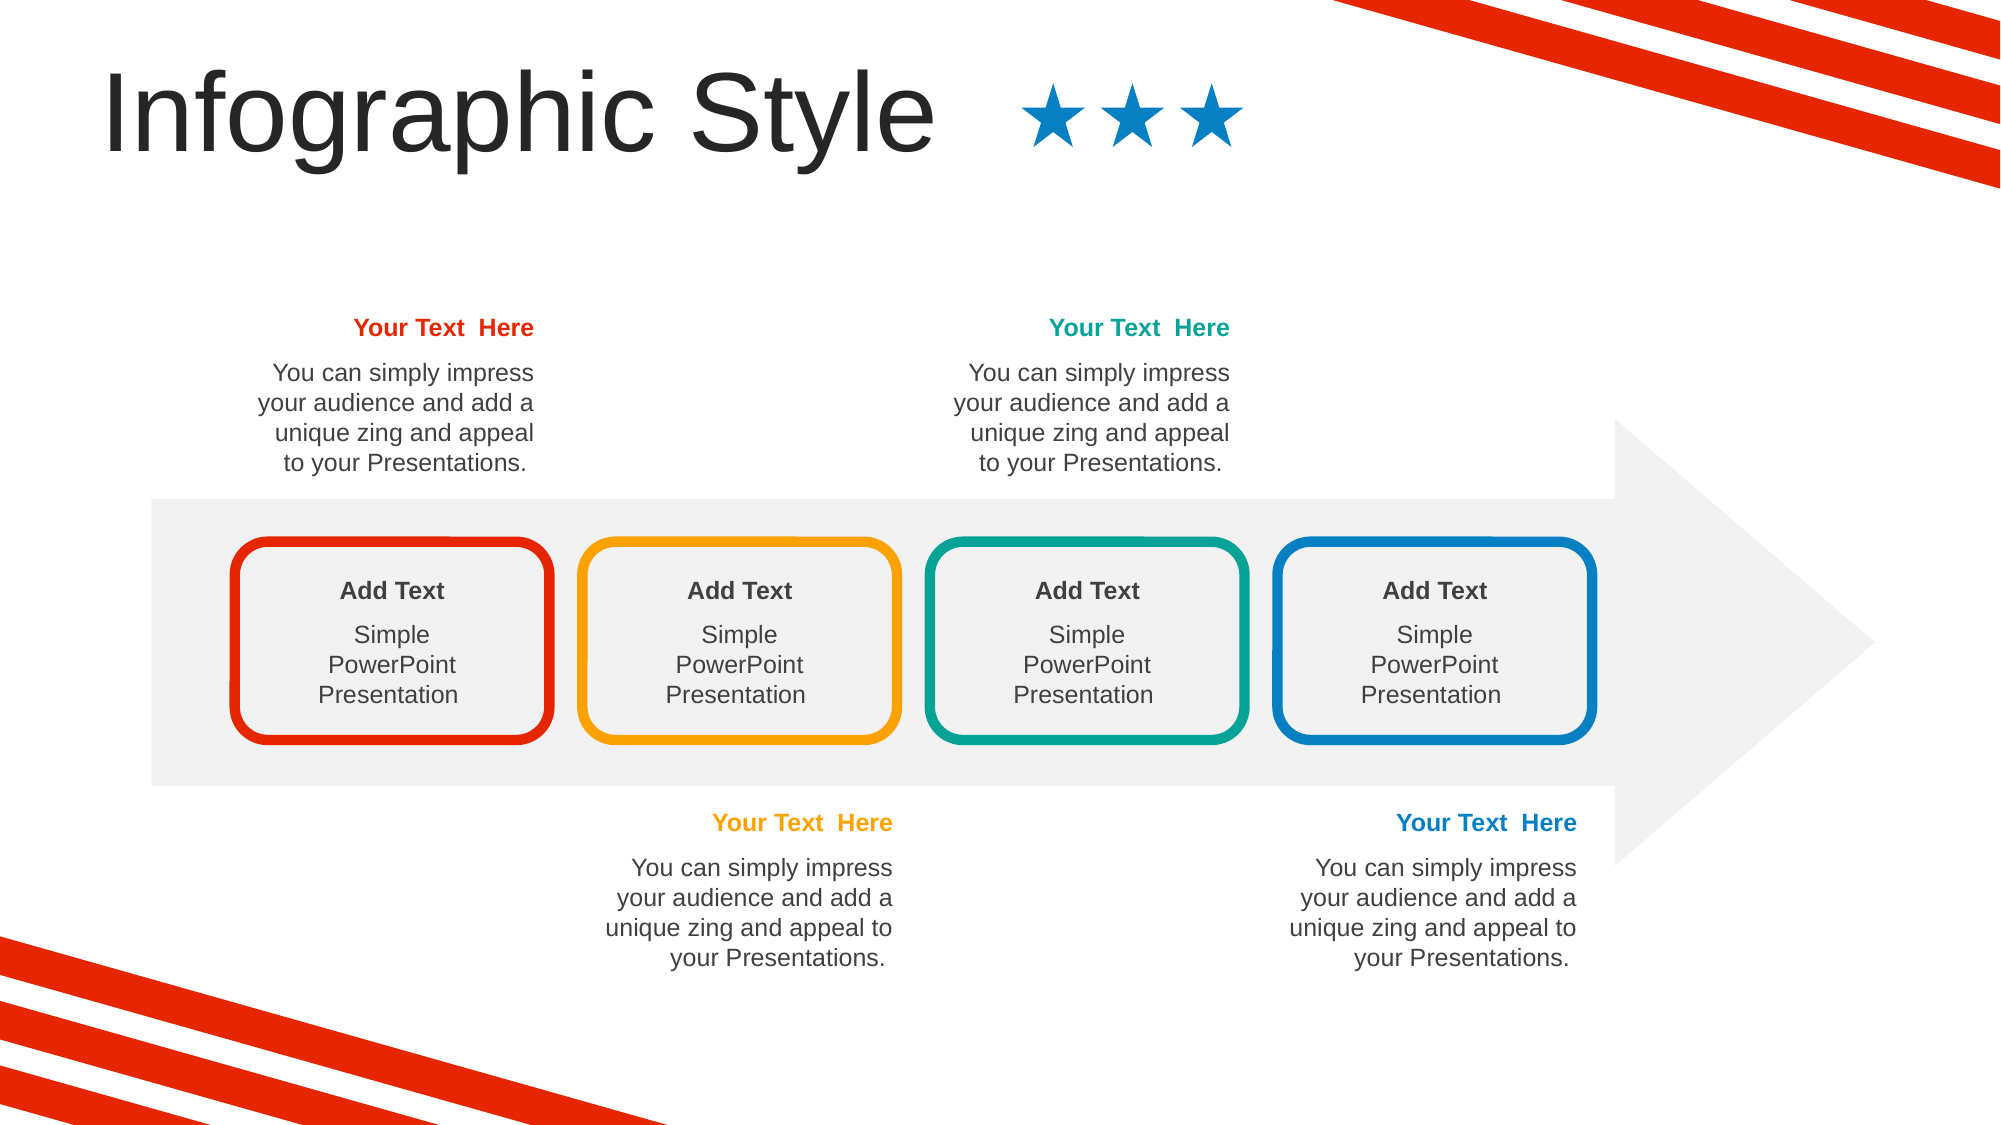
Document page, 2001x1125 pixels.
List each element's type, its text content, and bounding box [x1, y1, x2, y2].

list Infographic Style [86, 55, 1899, 175]
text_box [982, 567, 1193, 718]
text_box [233, 540, 551, 742]
text_box [928, 540, 1246, 742]
text_box [150, 416, 1877, 869]
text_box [242, 303, 550, 486]
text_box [287, 567, 498, 718]
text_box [1021, 83, 1244, 148]
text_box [936, 303, 1246, 486]
text_box [1276, 540, 1594, 742]
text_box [1329, 567, 1540, 718]
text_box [577, 798, 909, 981]
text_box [1273, 798, 1593, 981]
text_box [634, 567, 845, 718]
text_box [581, 540, 899, 742]
